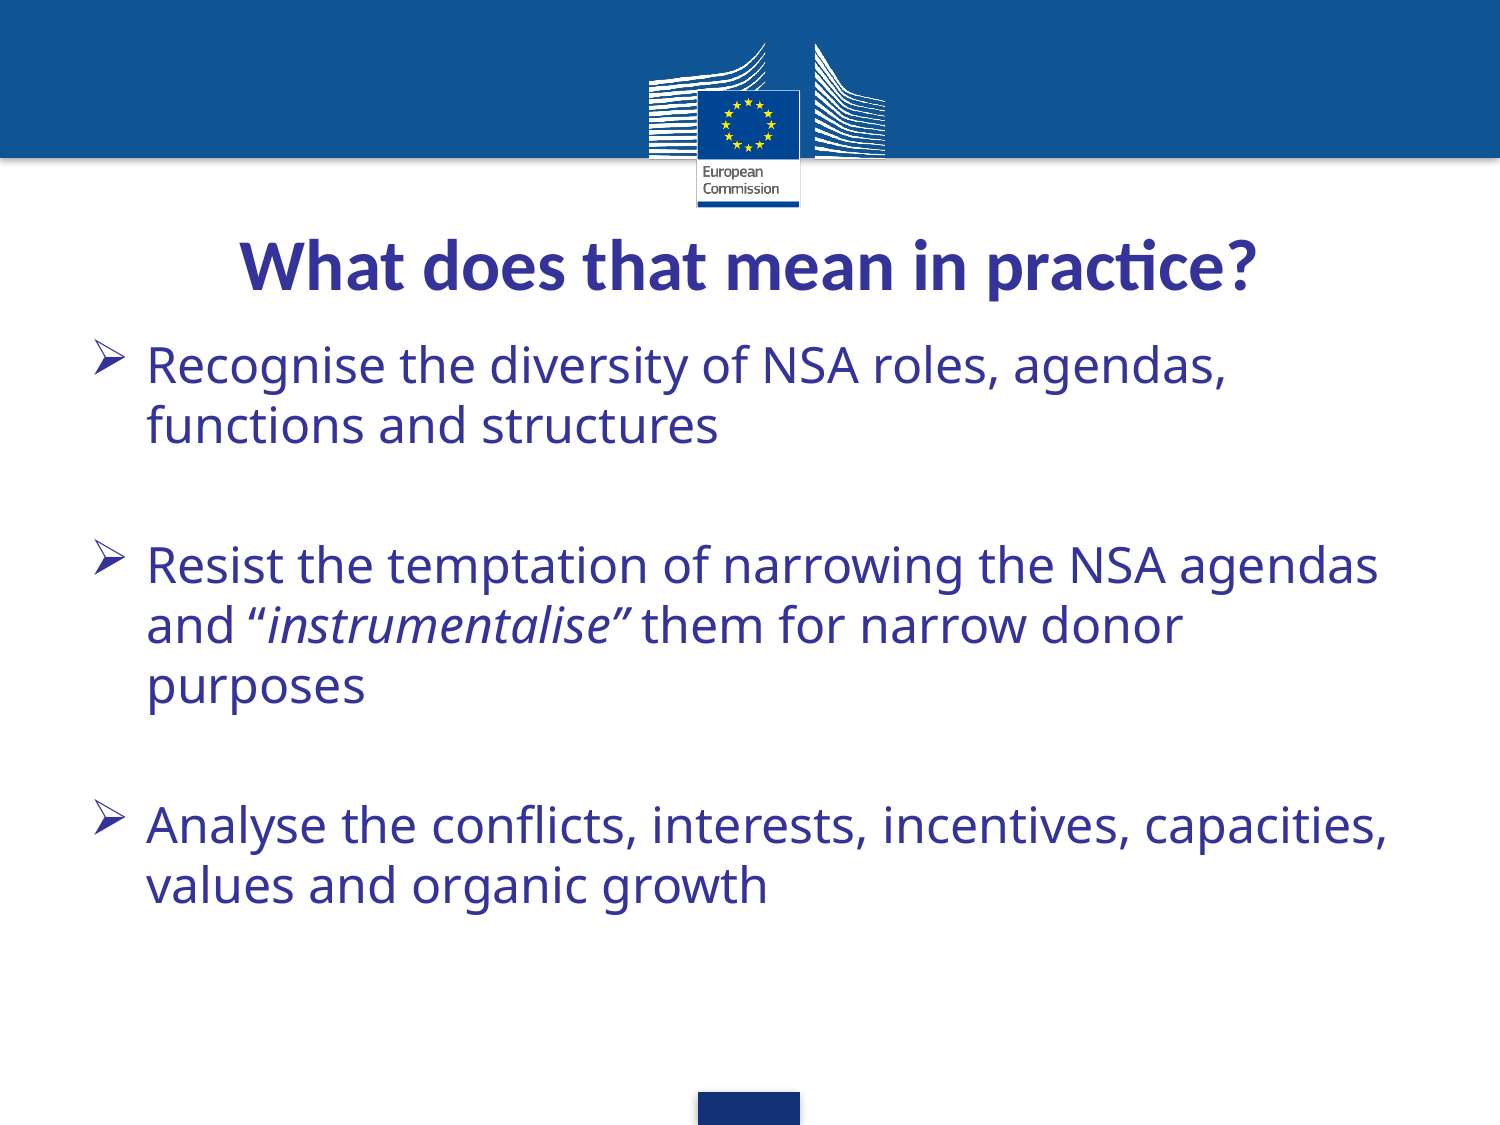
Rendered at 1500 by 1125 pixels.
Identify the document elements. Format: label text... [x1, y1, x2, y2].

title What does that mean in practice? [75, 208, 1425, 315]
picture [649, 42, 885, 208]
list Recognise the diversity of NSA roles, agendas, functions and structures Resist the temptation of narrowing the NSA agendas and “instrumentalise” them for narrow donor purposes Analyse the conflicts, interests, incentives, capacities, values and organic growth [75, 326, 1425, 1085]
